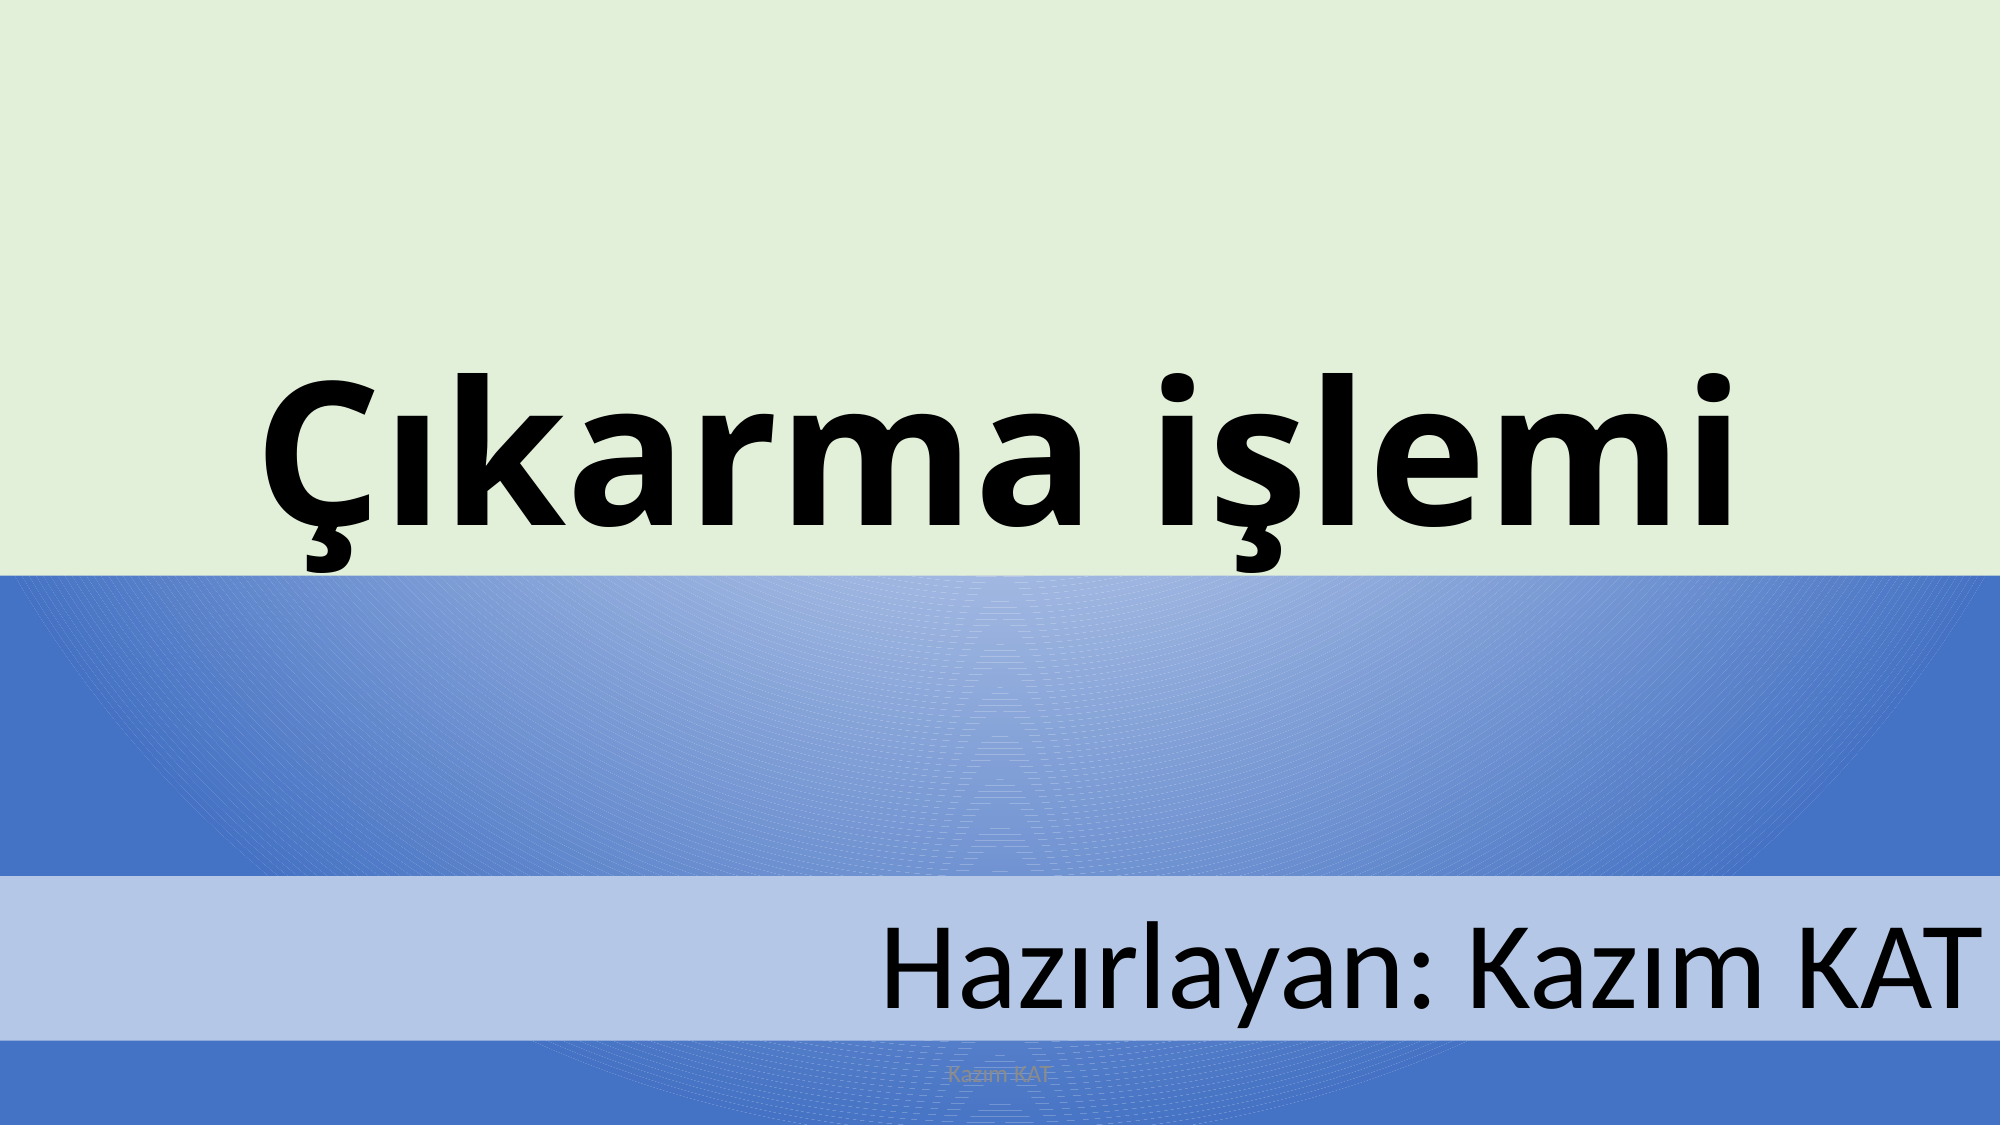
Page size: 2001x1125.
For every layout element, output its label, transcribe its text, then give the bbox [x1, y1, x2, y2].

footer Kazım KAT [662, 1042, 1338, 1103]
title Çıkarma işlemi [0, 0, 2000, 576]
text_box Hazırlayan: Kazım KAT [0, 876, 2000, 1041]
